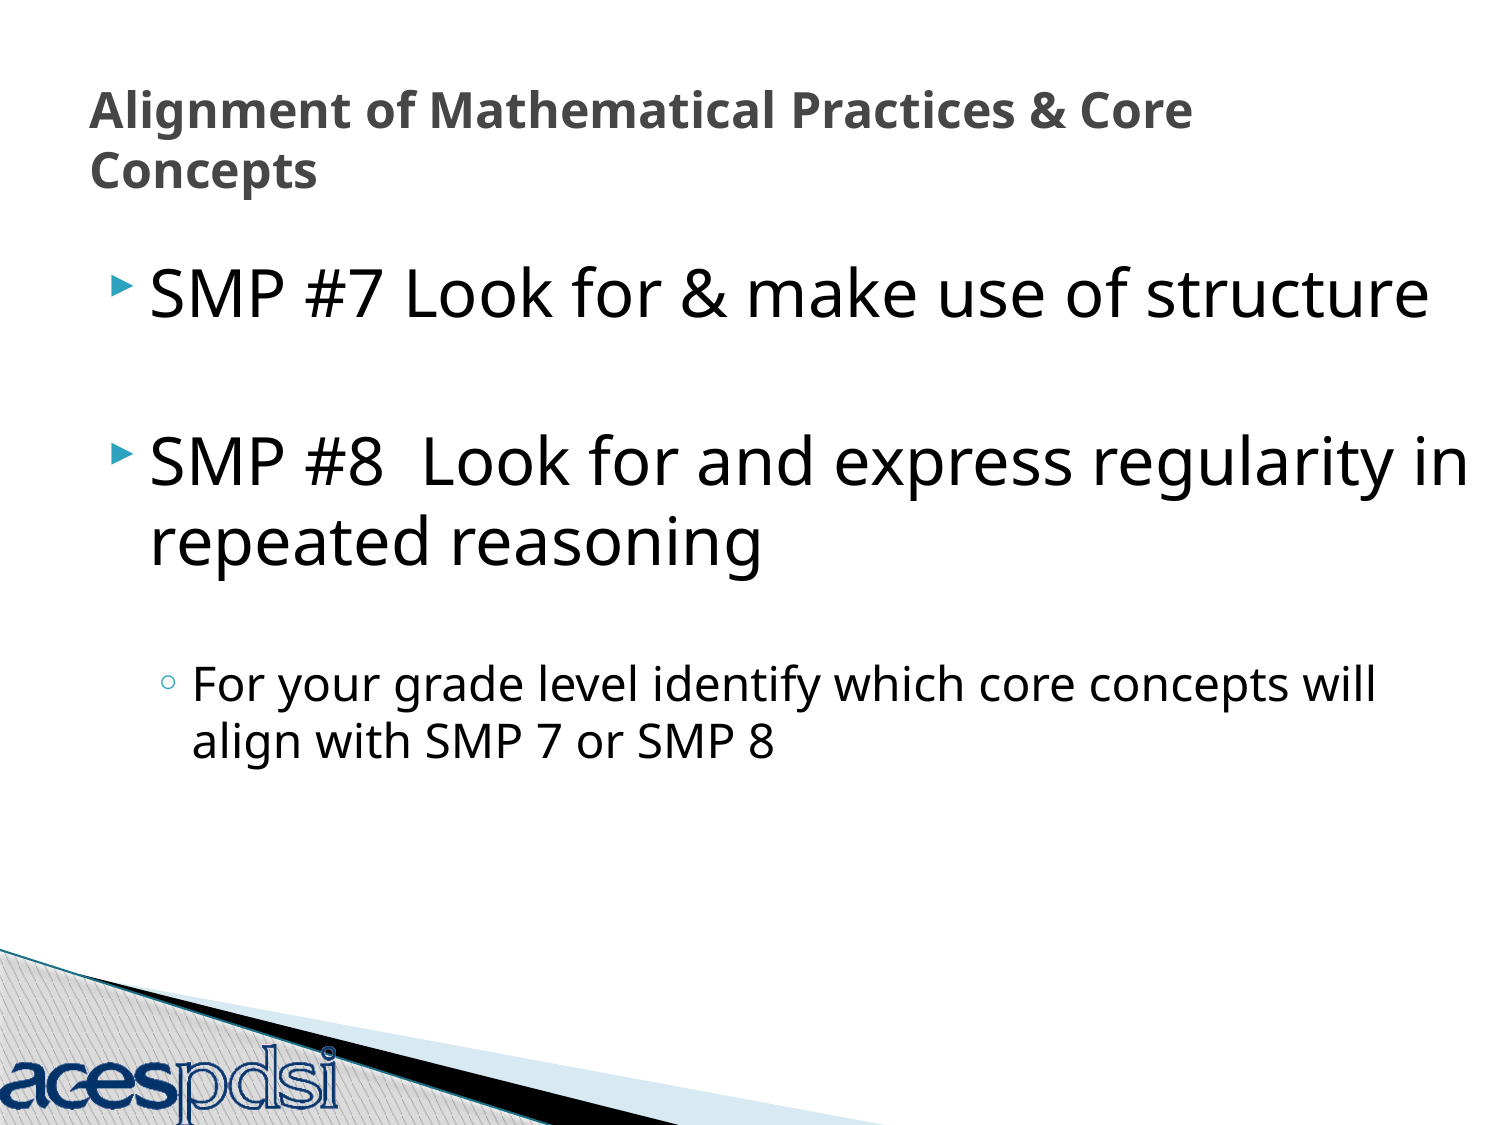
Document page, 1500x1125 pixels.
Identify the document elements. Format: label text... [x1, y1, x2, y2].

list SMP #7 Look for & make use of structure SMP #8 Look for and express regularity in repeated reasoning For your grade level identify which core concepts will align with SMP 7 or SMP 8 [75, 243, 1500, 986]
title Alignment of Mathematical Practices & Core Concepts [75, 45, 1425, 233]
picture [0, 1044, 338, 1125]
